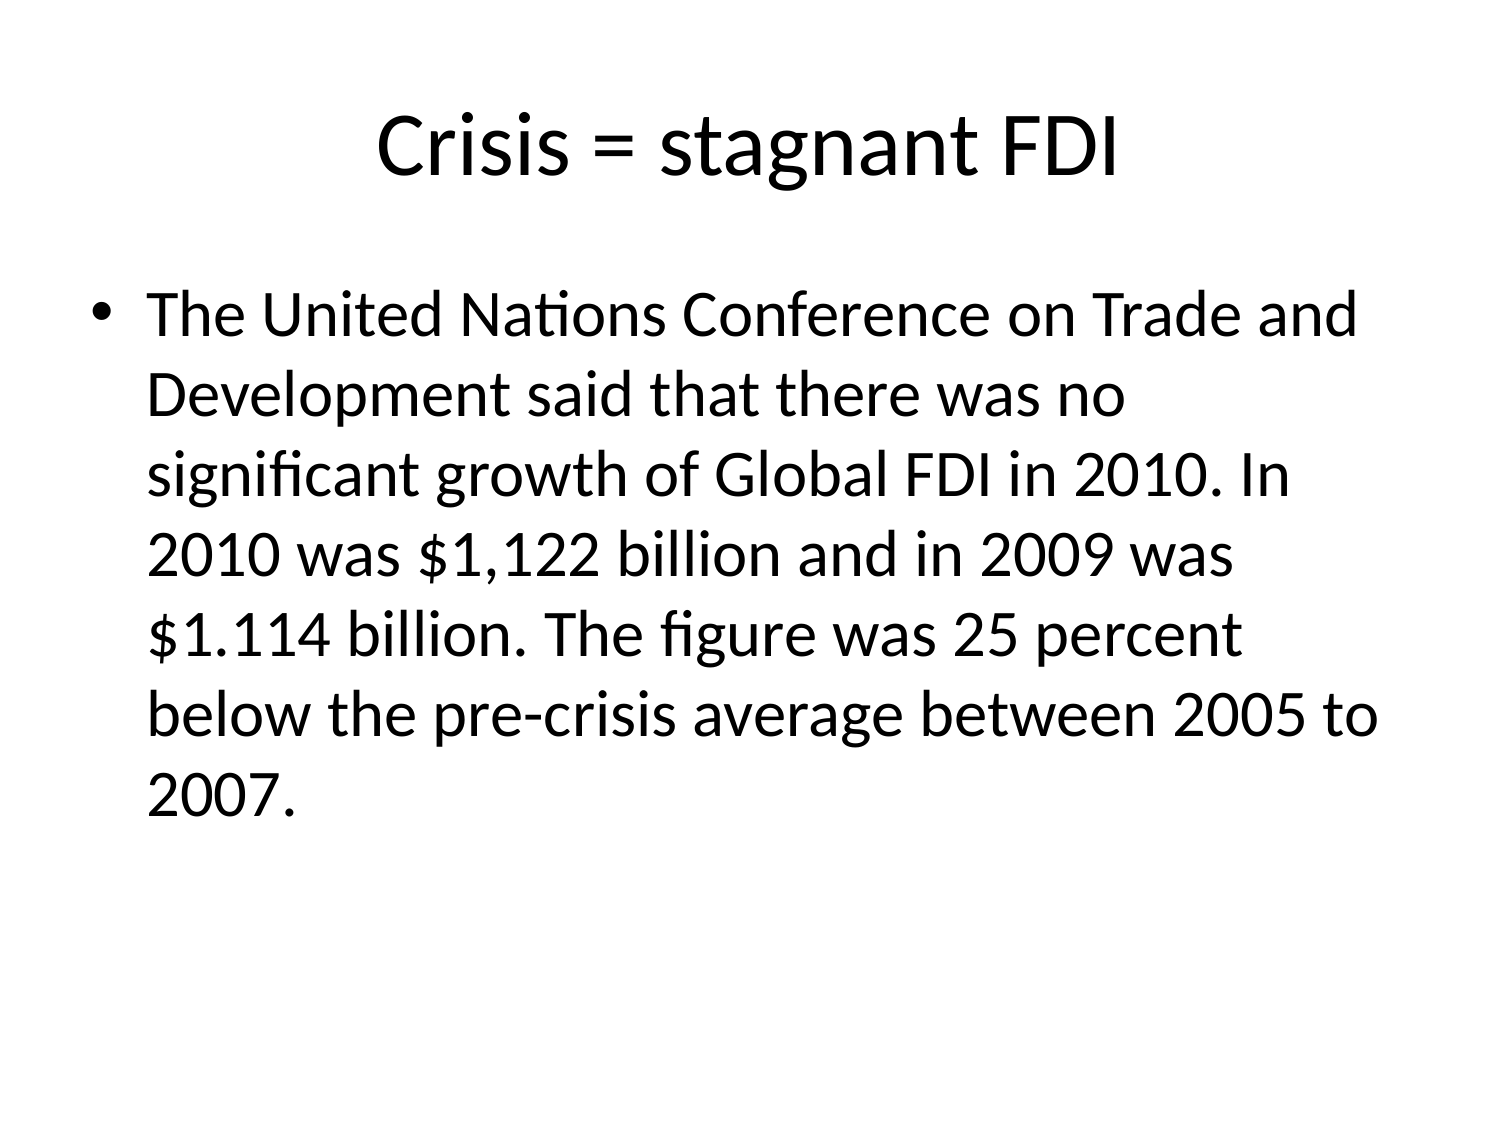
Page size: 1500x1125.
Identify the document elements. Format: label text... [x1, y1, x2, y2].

list The United Nations Conference on Trade and Development said that there was no significant growth of Global FDI in 2010. In 2010 was $1,122 billion and in 2009 was $1.114 billion. The figure was 25 percent below the pre-crisis average between 2005 to 2007. [75, 262, 1425, 1005]
title Crisis = stagnant FDI [75, 45, 1425, 233]
